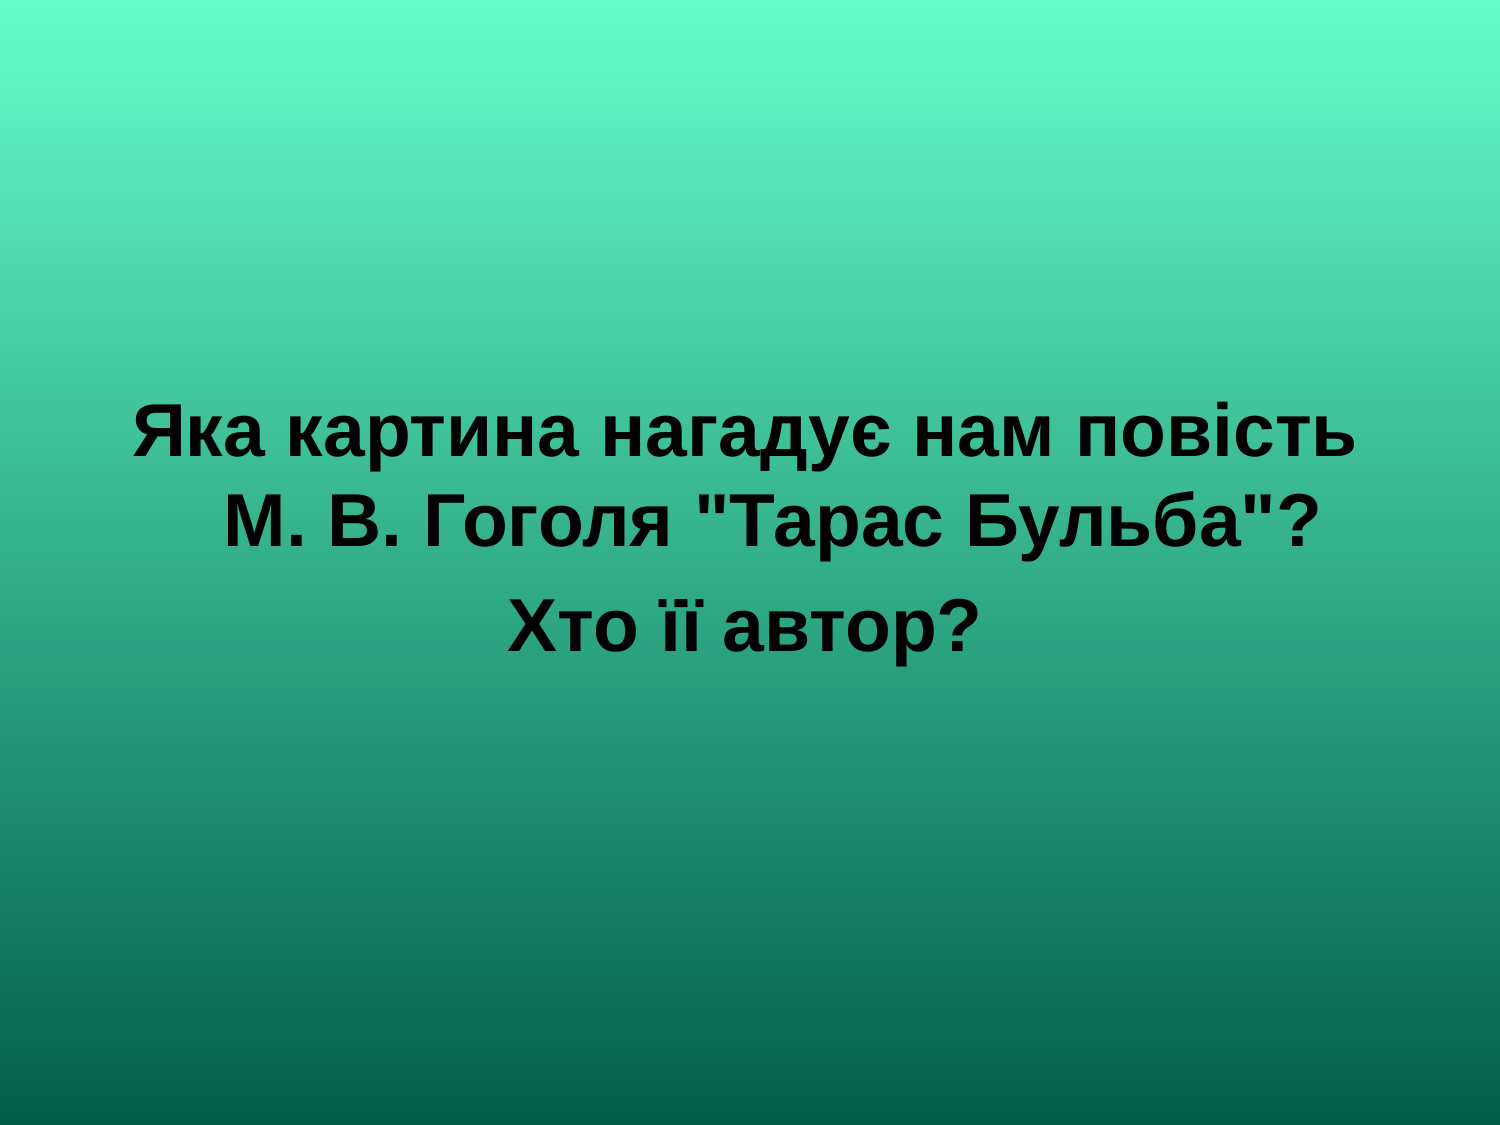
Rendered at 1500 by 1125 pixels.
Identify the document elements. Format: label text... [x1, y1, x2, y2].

list Яка картина нагадує нам повість М. В. Гоголя "Тарас Бульба"? Хто її автор? [70, 163, 1421, 907]
